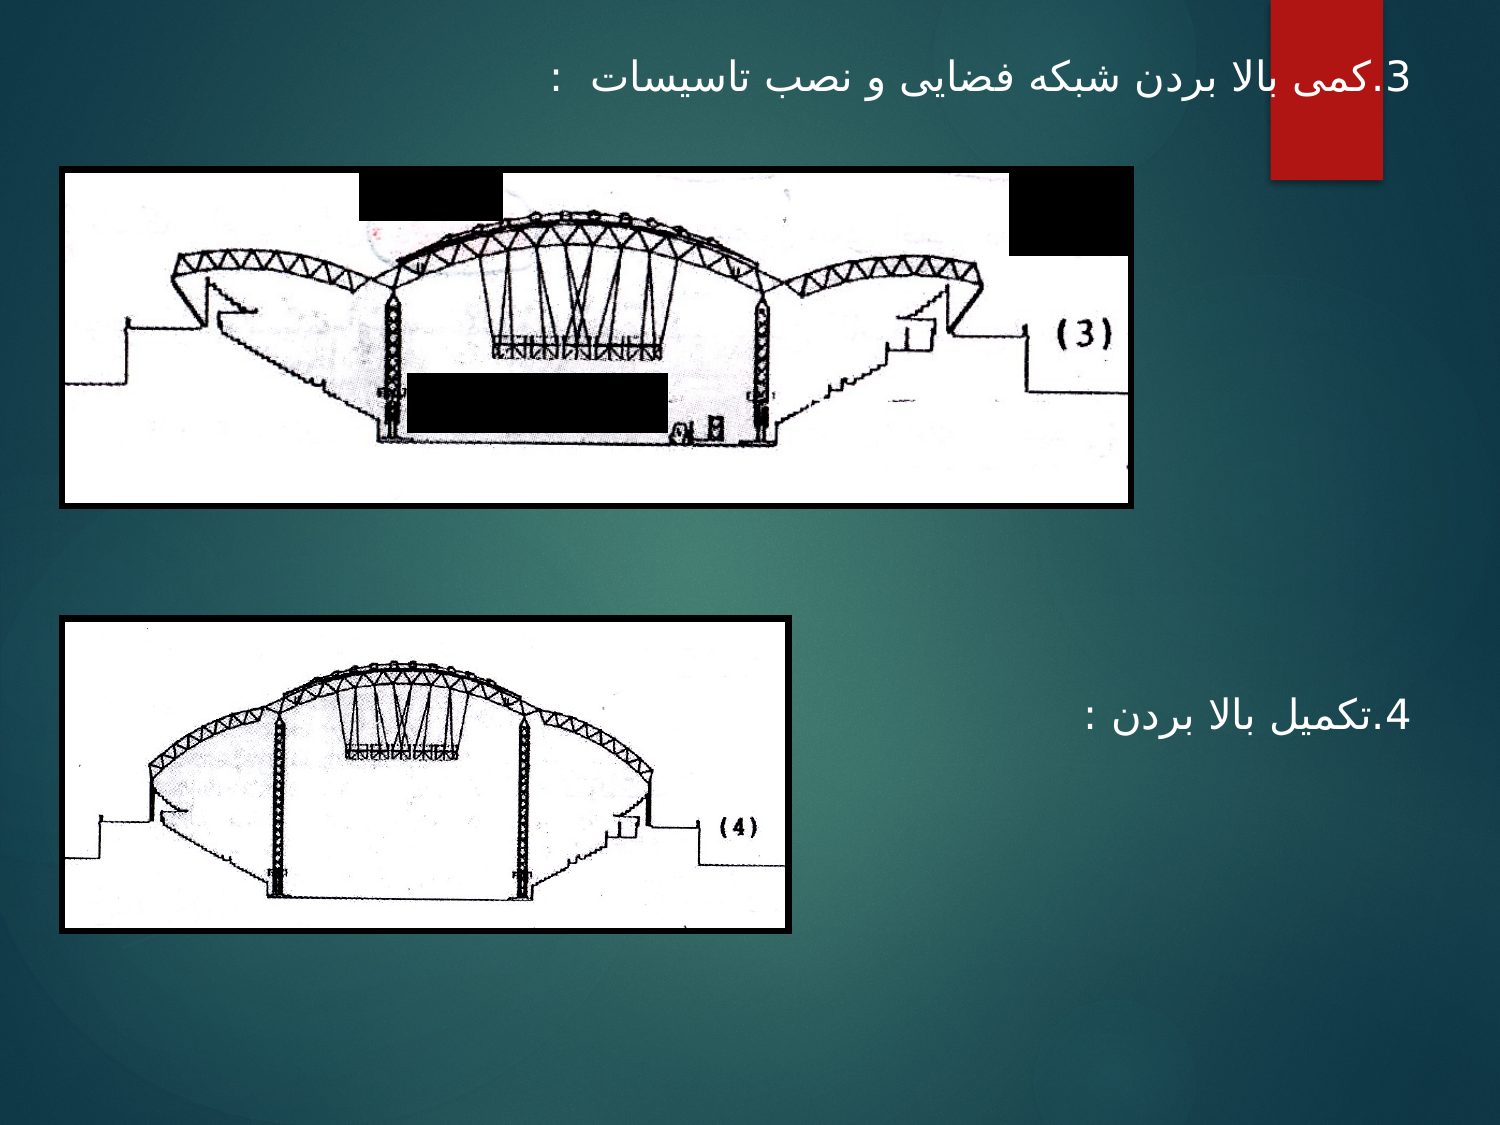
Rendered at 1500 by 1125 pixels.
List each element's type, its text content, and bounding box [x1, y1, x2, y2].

picture [64, 172, 1128, 504]
list 3.کمی بالا بردن شبکه فضایی و نصب تاسیسات : 4.تکمیل بالا بردن : [76, 42, 1427, 786]
picture [64, 621, 786, 929]
